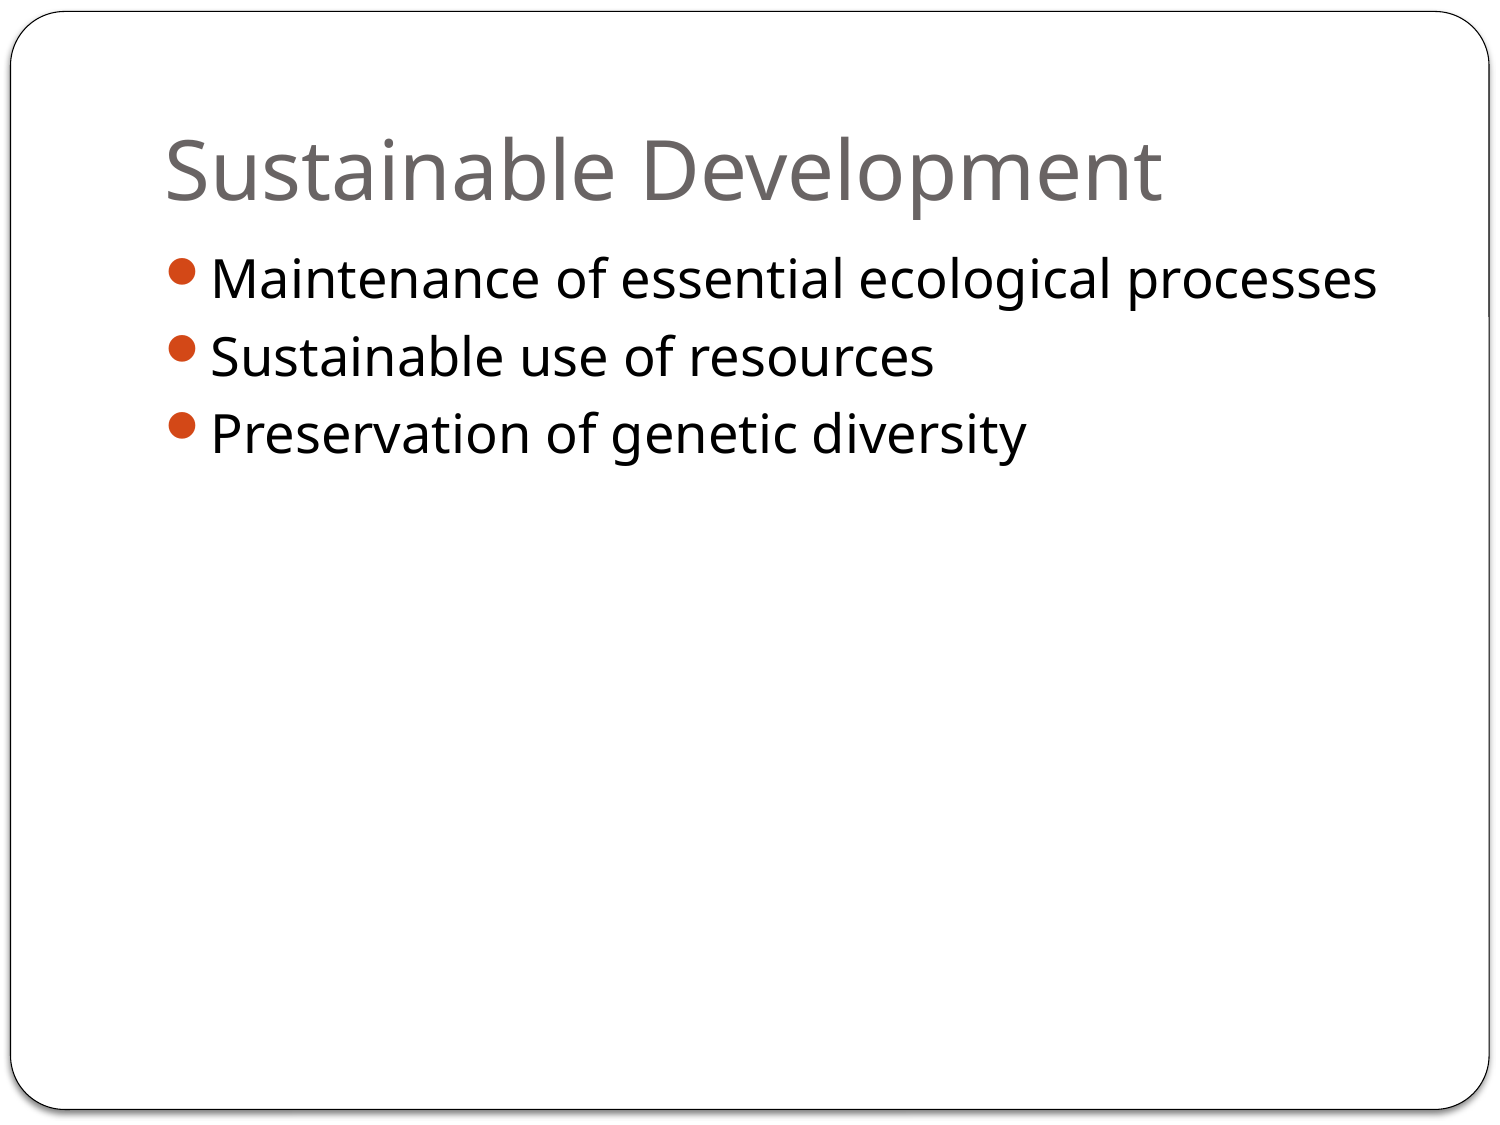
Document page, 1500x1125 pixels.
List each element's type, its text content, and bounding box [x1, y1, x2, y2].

list Maintenance of essential ecological processes Sustainable use of resources Preservation of genetic diversity [150, 237, 1425, 988]
title Sustainable Development [150, 45, 1425, 233]
